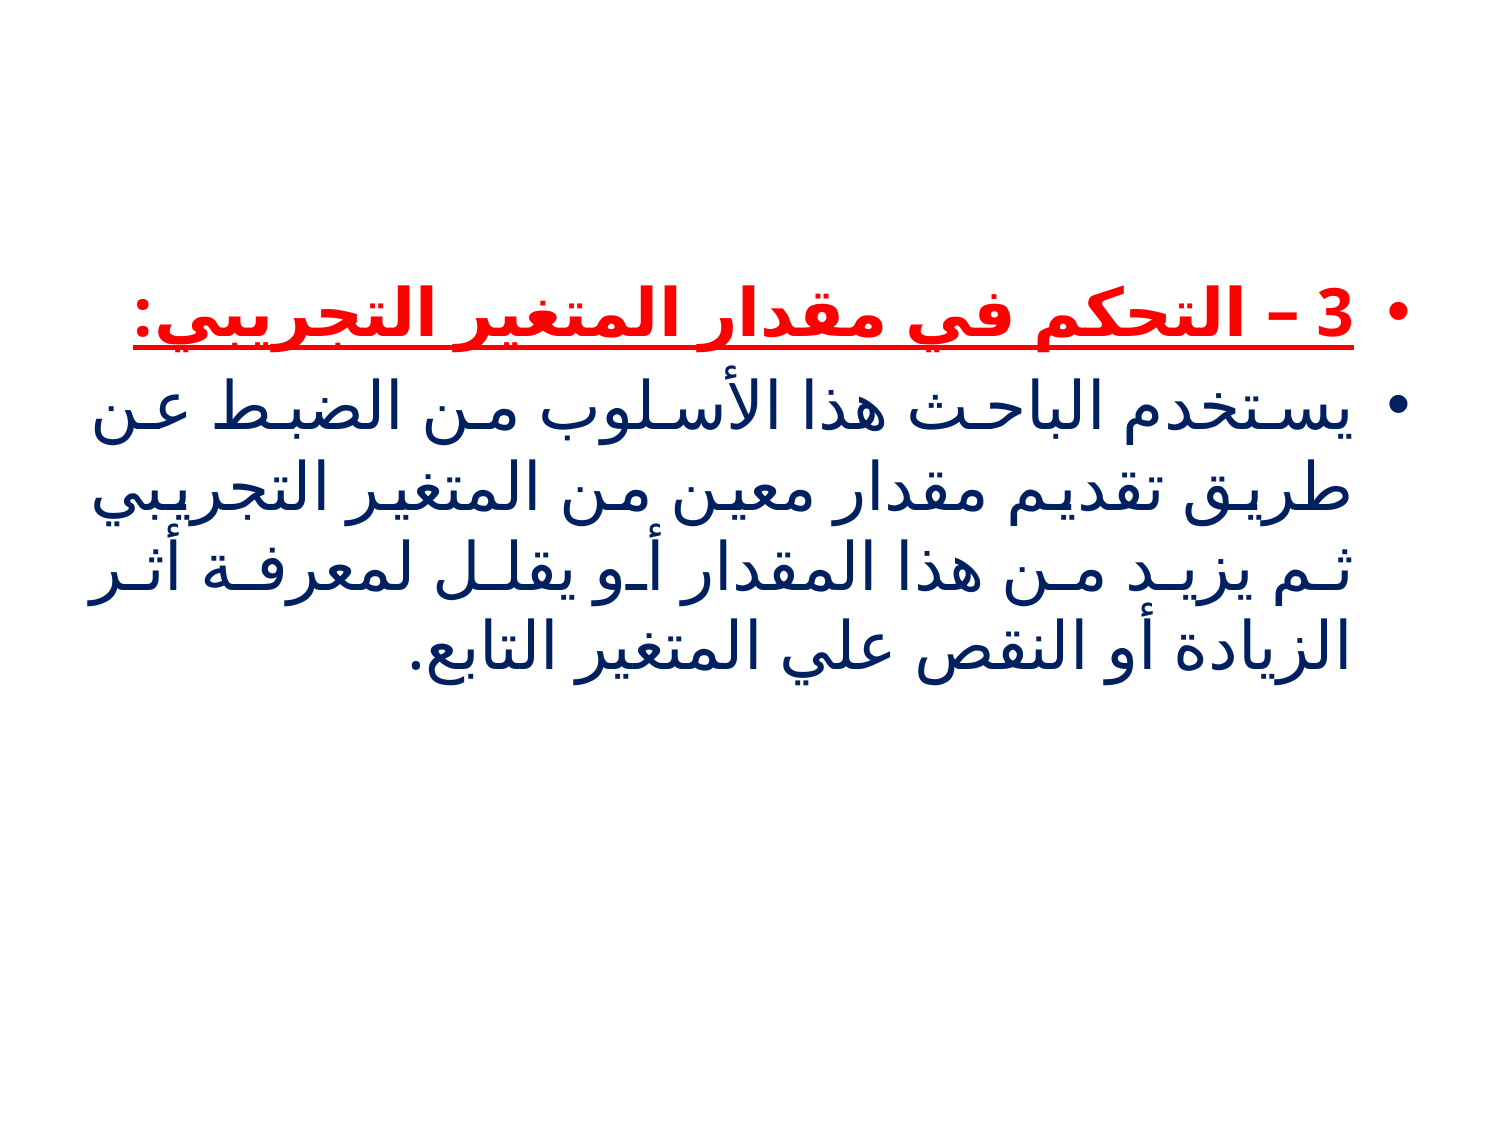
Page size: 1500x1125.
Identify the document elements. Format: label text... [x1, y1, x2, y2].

list 3 – التحكم في مقدار المتغير التجريبي: يستخدم الباحث هذا الأسلوب من الضبط عن طريق تقديم مقدار معين من المتغير التجريبي ثم يزيد من هذا المقدار أو يقلل لمعرفة أثر الزيادة أو النقص علي المتغير التابع. [75, 262, 1425, 1005]
